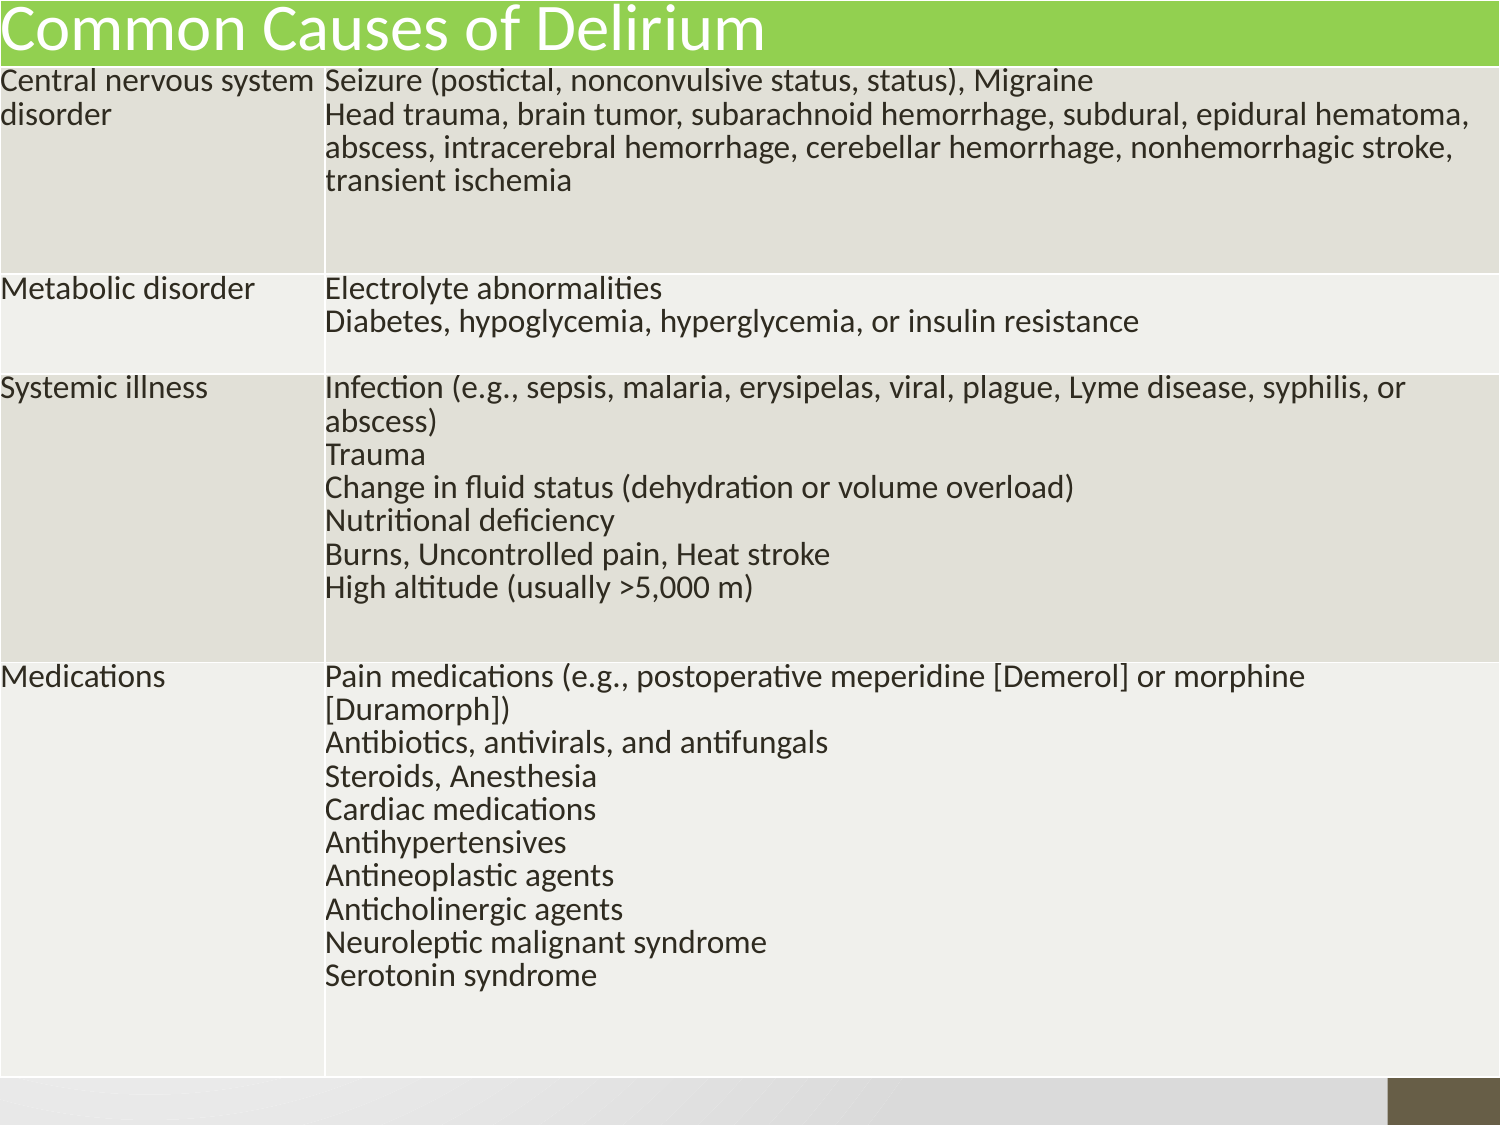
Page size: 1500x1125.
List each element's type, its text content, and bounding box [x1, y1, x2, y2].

table_cell Electrolyte abnormalities Diabetes, hypoglycemia, hyperglycemia, or insulin resistance [326, 275, 1499, 373]
table_cell Seizure (postictal, nonconvulsive status, status), Migraine Head trauma, brain tumor, subarachnoid hemorrhage, subdural, epidural hematoma, abscess, intracerebral hemorrhage, cerebellar hemorrhage, nonhemorrhagic stroke, transient ischemia [326, 68, 1499, 273]
table_cell Medications [1, 663, 324, 1076]
table_cell Infection (e.g., sepsis, malaria, erysipelas, viral, plague, Lyme disease, syphilis, or abscess) Trauma Change in fluid status (dehydration or volume overload) Nutritional deficiency Burns, Uncontrolled pain, Heat stroke High altitude (usually >5,000 m) [326, 375, 1499, 662]
table_cell Metabolic disorder [1, 275, 324, 373]
table_cell Central nervous system disorder [1, 68, 324, 273]
table_cell Systemic illness [1, 375, 324, 662]
table_cell Pain medications (e.g., postoperative meperidine [Demerol] or morphine [Duramorph]) Antibiotics, antivirals, and antifungals Steroids, Anesthesia Cardiac medications Antihypertensives Antineoplastic agents Anticholinergic agents Neuroleptic malignant syndrome Serotonin syndrome [326, 663, 1499, 1076]
table_header Common Causes of Delirium [1, 1, 1499, 66]
